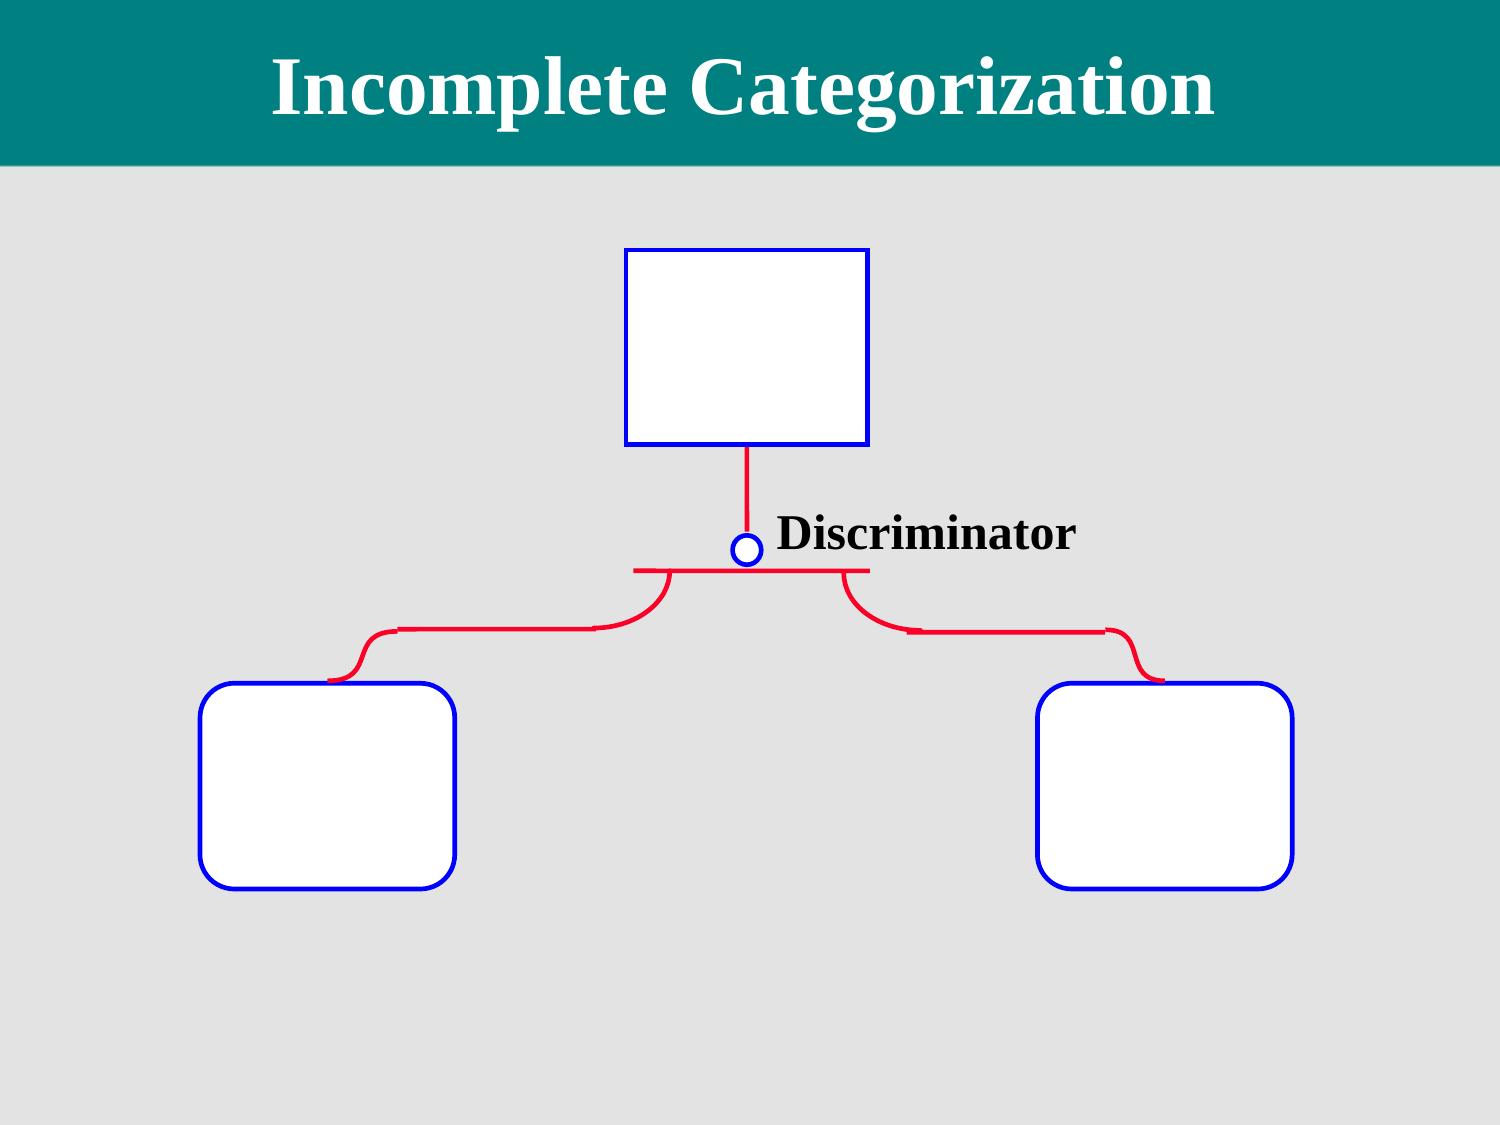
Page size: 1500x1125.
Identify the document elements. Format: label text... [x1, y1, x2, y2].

title Incomplete Categorization [0, 23, 1488, 140]
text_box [199, 249, 1293, 890]
picture [0, 0, 1500, 1125]
